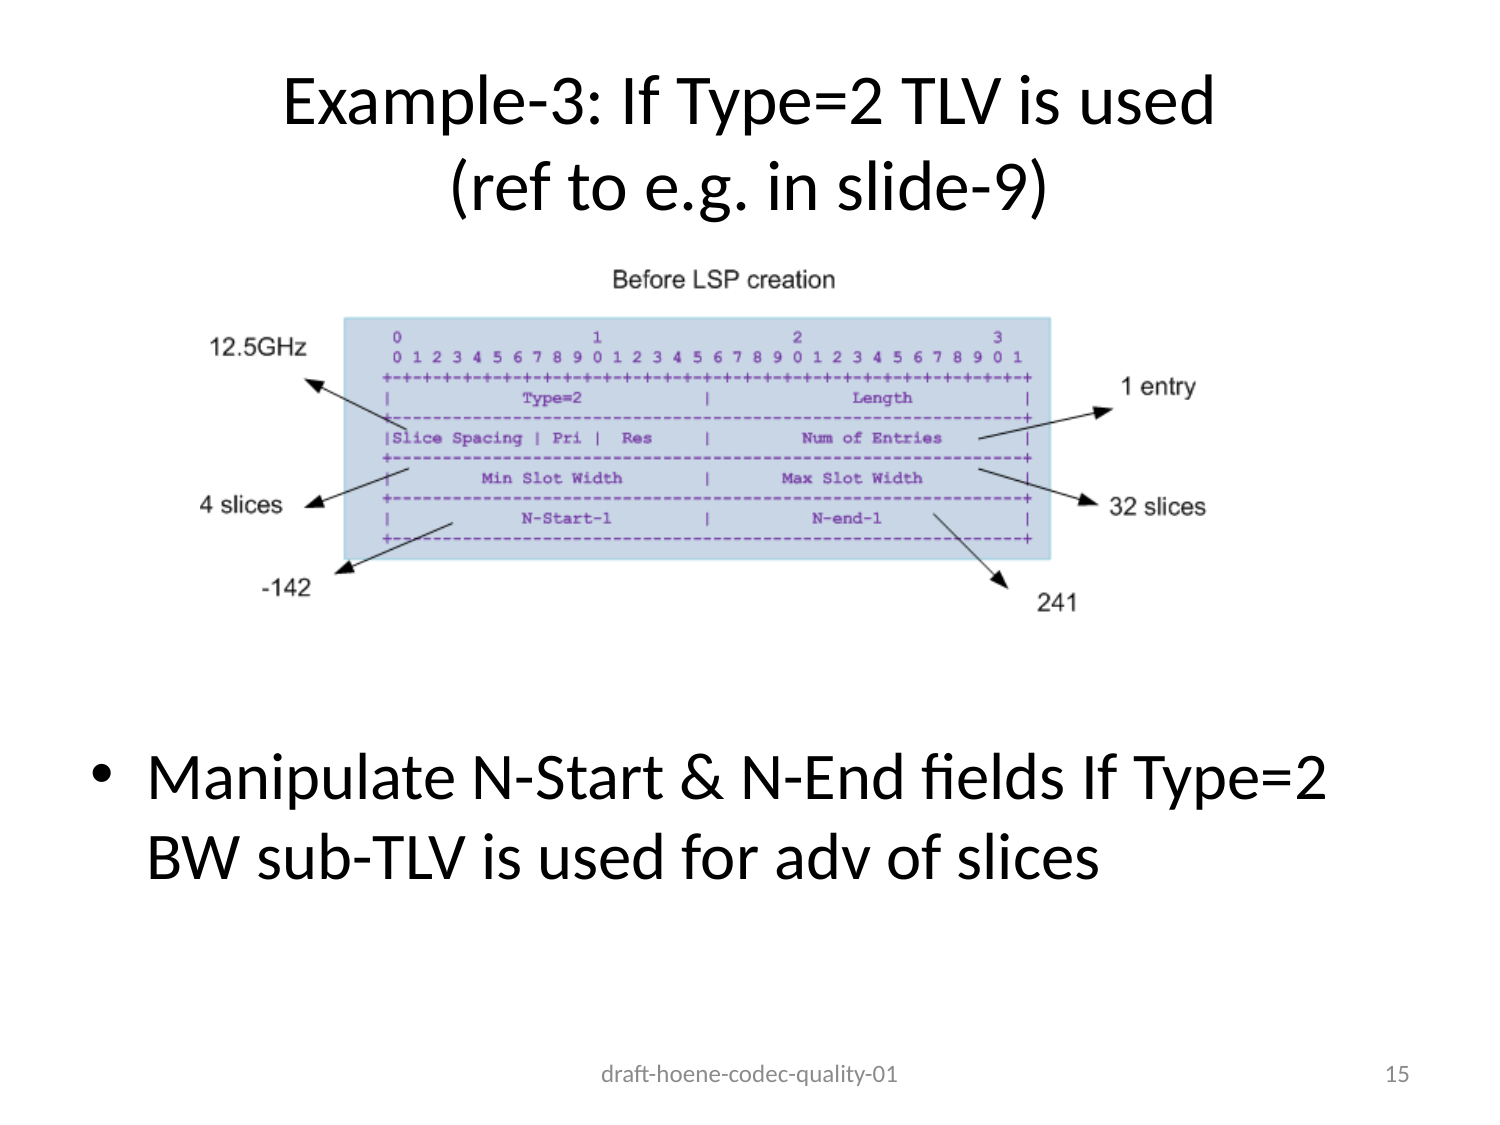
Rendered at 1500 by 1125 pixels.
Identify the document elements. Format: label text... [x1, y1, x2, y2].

list Manipulate N-Start & N-End fields If Type=2 BW sub-TLV is used for adv of slices [75, 725, 1425, 1005]
slide_number 15 [1074, 1042, 1425, 1103]
picture [199, 262, 1213, 618]
title Example-3: If Type=2 TLV is used (ref to e.g. in slide-9) [75, 45, 1425, 233]
footer draft-hoene-codec-quality-01 [512, 1042, 988, 1103]
